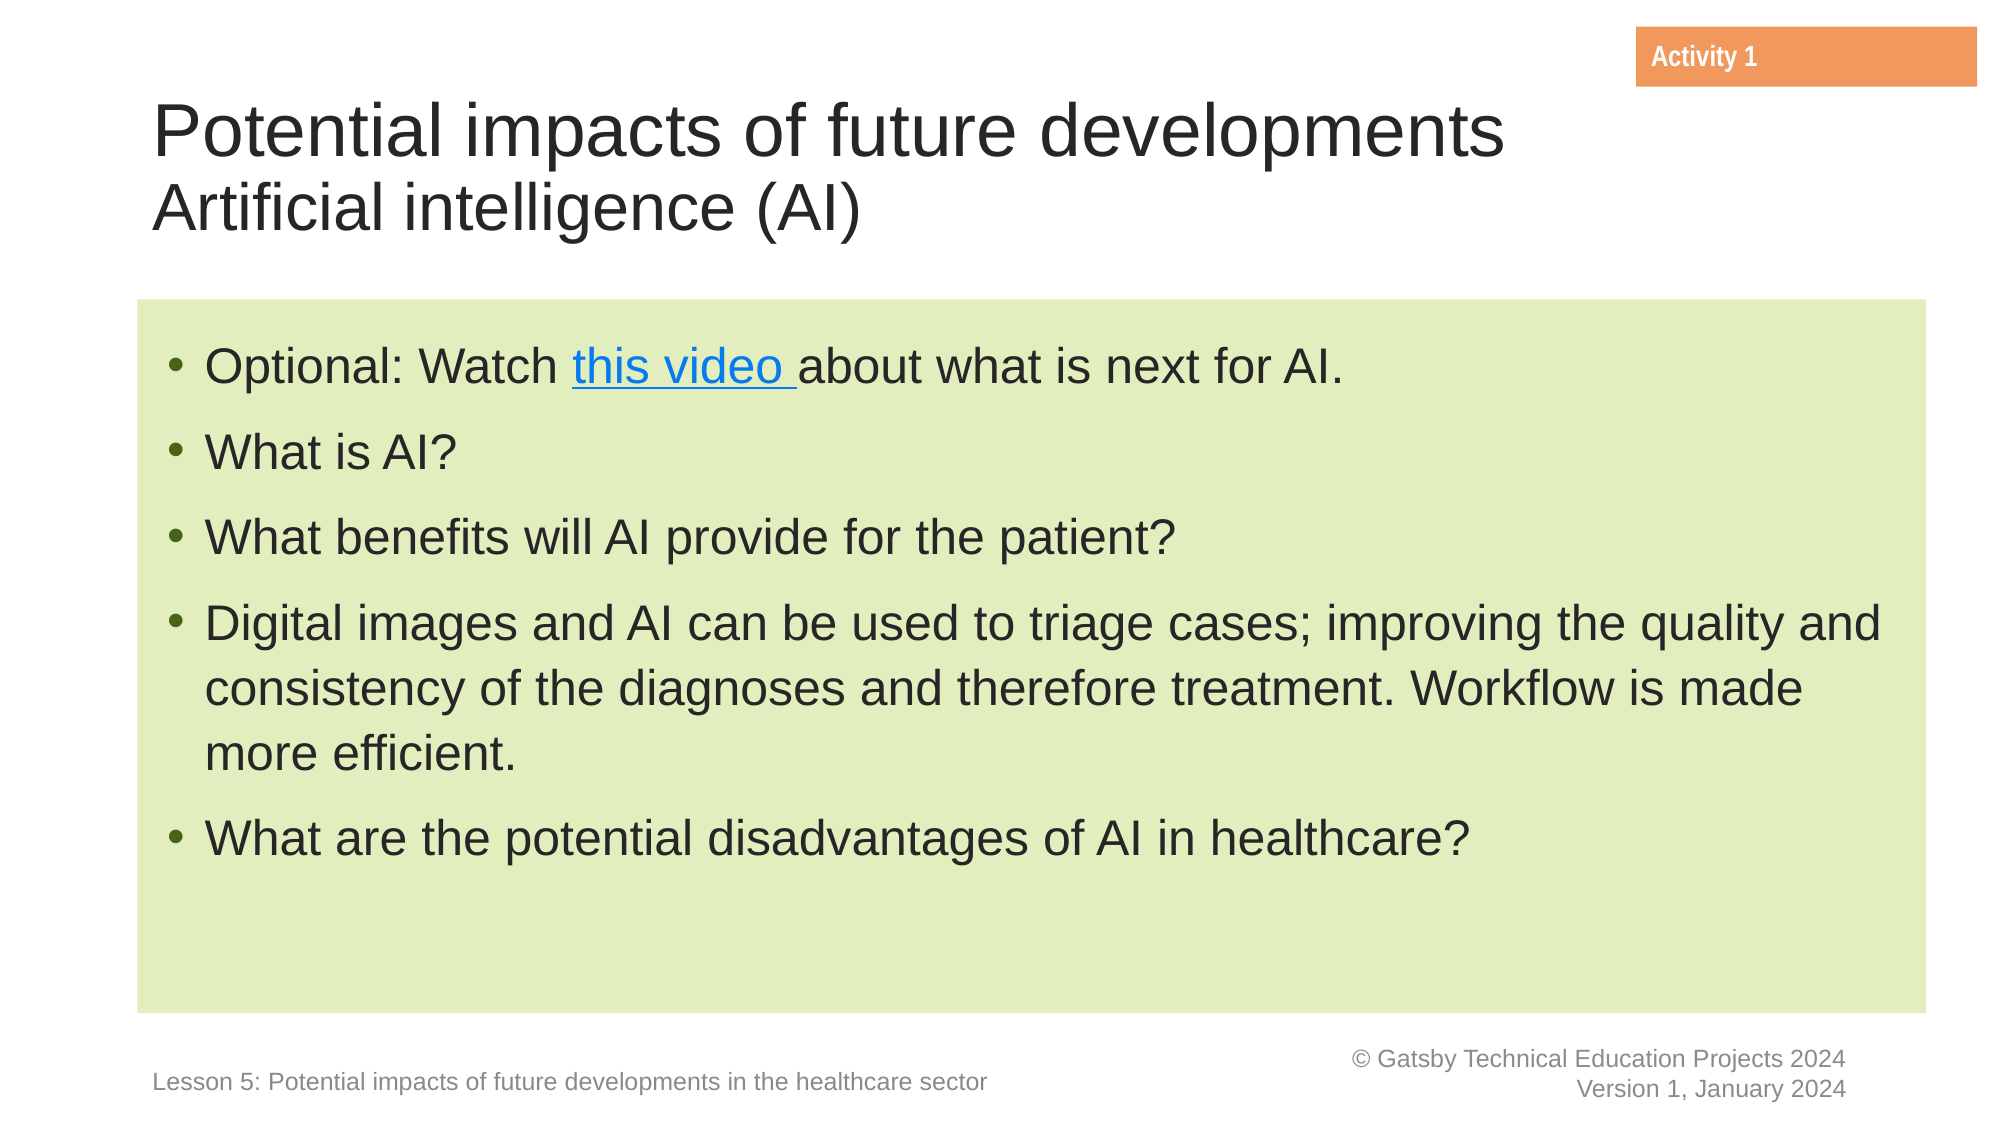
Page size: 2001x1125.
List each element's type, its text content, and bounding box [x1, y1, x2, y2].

list Lesson 5: Potential impacts of future developments in the healthcare sector [137, 1049, 1064, 1110]
list Activity 1 [1636, 26, 1978, 87]
list Optional: Watch this video about what is next for AI. What is AI? What benefits will AI provide for the patient? Digital images and AI can be used to triage cases; improving the quality and consistency of the diagnoses and therefore treatment. Workflow is made more efficient. What are the potential disadvantages of AI in healthcare? [137, 299, 1926, 1014]
title Potential impacts of future developments Artificial intelligence (AI) [137, 59, 1863, 278]
